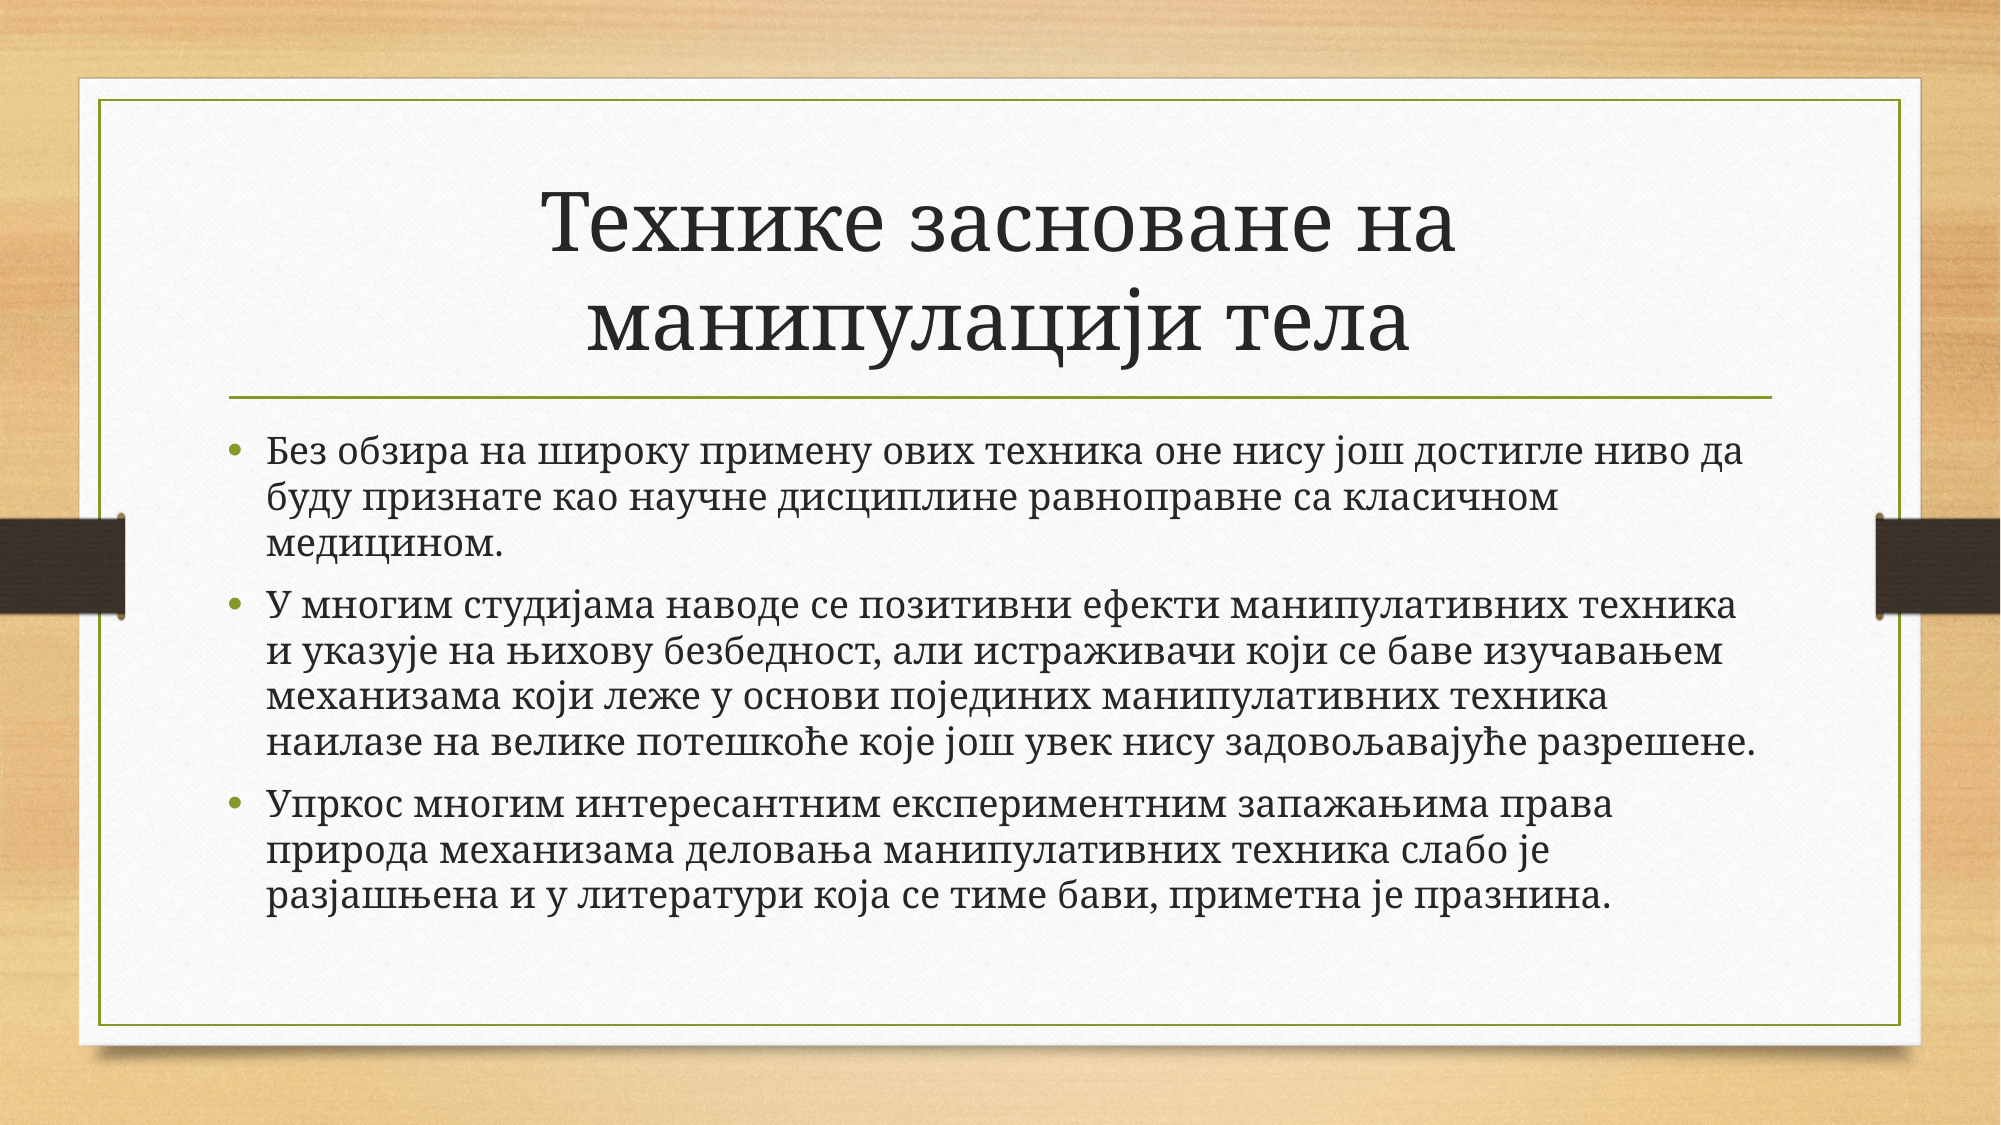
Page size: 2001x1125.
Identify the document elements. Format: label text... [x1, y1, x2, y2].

picture [0, 0, 2001, 1125]
title Технике засноване на манипулацији тела [212, 161, 1788, 375]
list Без обзира на широку примену ових техника оне нису још достигле ниво да буду признате као научне дисциплине равноправне са класичном медицином. У многим студијама наводе се позитивни ефекти манипулативних техника и указује на њихову безбедност, али истраживачи који се баве изучавањем механизама који леже у основи појединих манипулативних техника наилазе на велике потешкоће које још увек нису задовољавајуће разрешене. Упркос многим интересантним експериментним запажањима права природа механизама деловања манипулативних техника слабо је разјашњена и у литератури која се тиме бави, приметна је празнина. [212, 419, 1788, 964]
